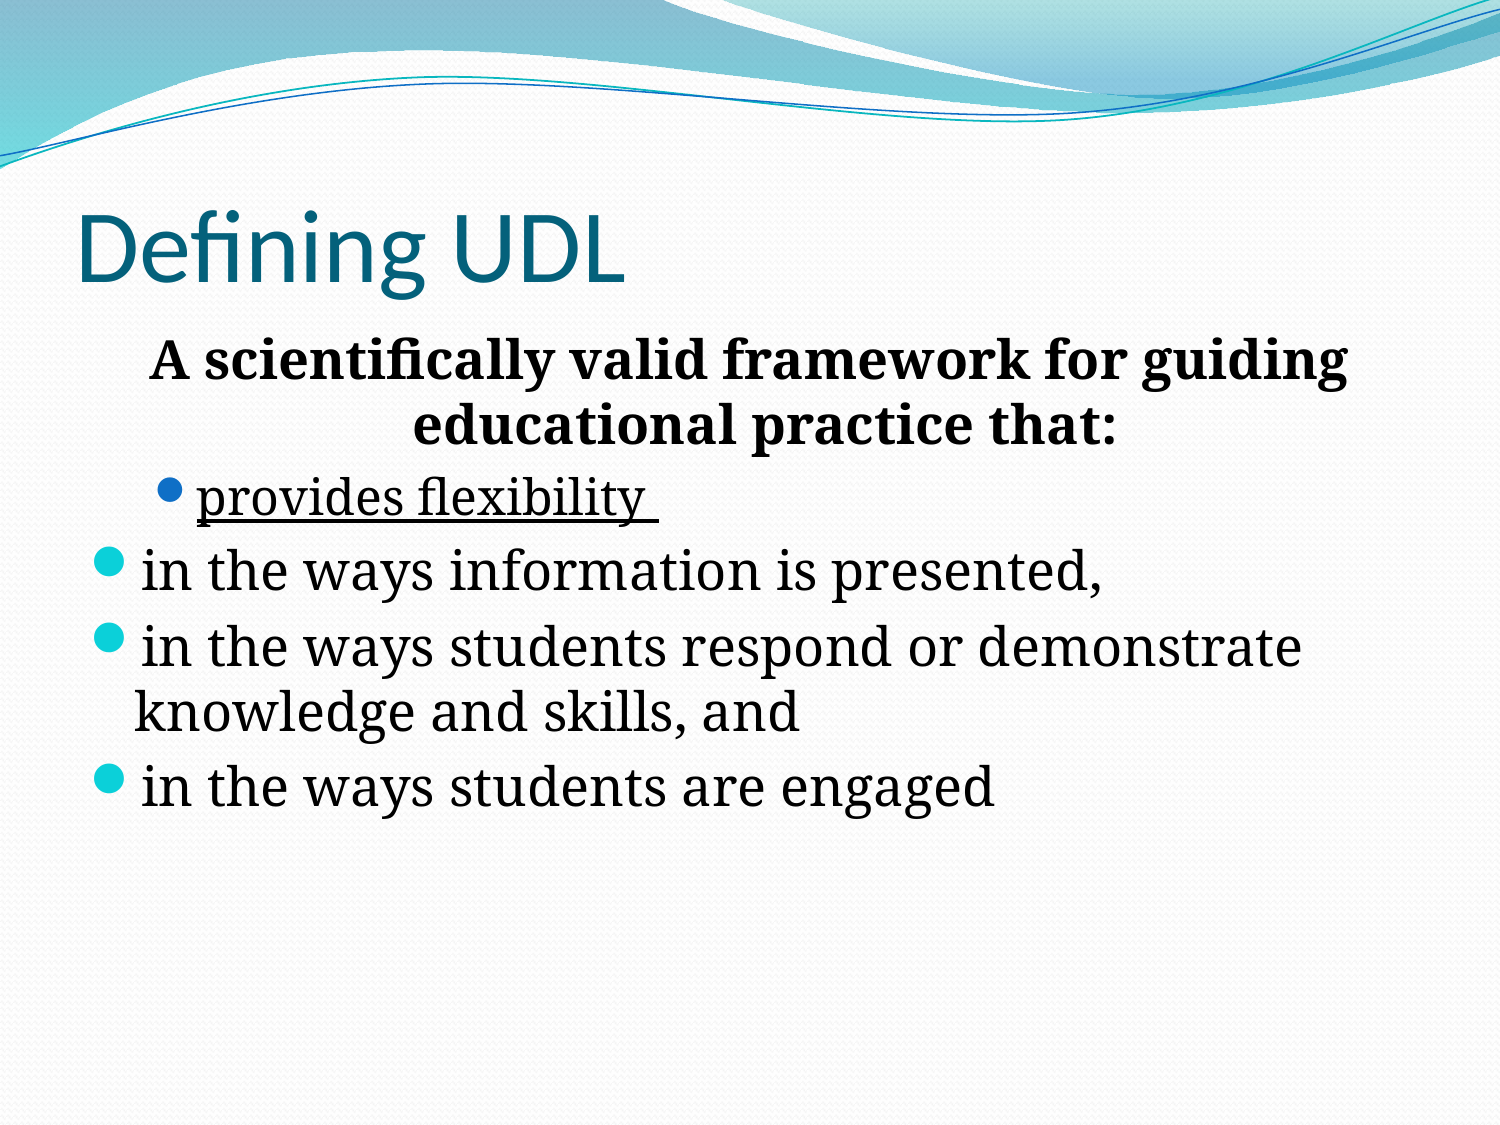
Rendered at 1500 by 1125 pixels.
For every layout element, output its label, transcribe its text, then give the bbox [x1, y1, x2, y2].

title Defining UDL [75, 115, 1425, 303]
list A scientifically valid framework for guiding educational practice that: provides flexibility in the ways information is presented, in the ways students respond or demonstrate knowledge and skills, and in the ways students are engaged [75, 317, 1425, 1038]
